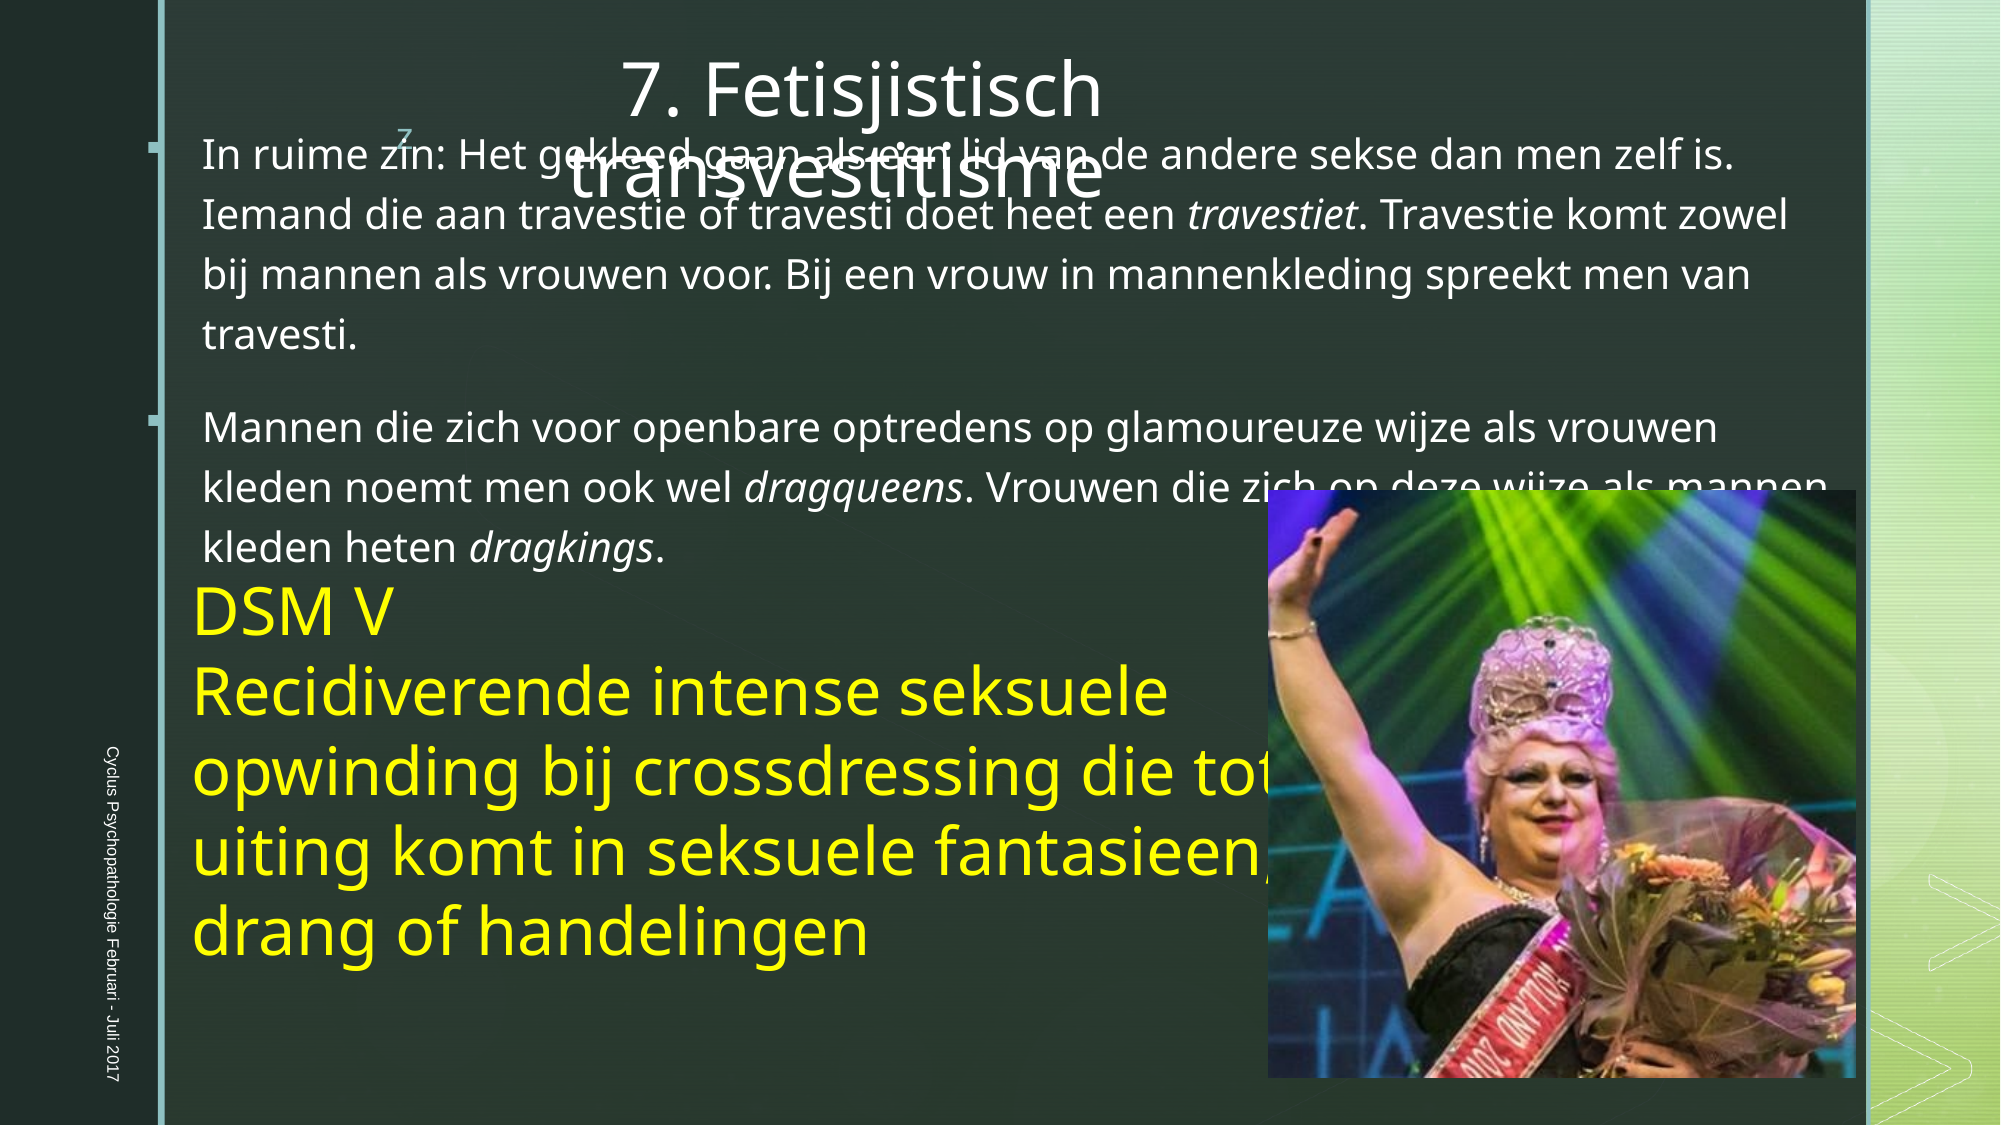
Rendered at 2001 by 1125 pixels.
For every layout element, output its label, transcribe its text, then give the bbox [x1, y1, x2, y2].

text_box DSM V Recidiverende intense seksuele opwinding bij crossdressing die tot uiting komt in seksuele fantasieen, drang of handelingen [176, 561, 1481, 1102]
title 7. Fetisjistisch transvestitisme [54, 44, 1121, 221]
picture [1871, 0, 2001, 1125]
picture [1268, 490, 1856, 1078]
footer Cyclus Psychopathologie Februari - Juli 2017 [101, 132, 131, 1098]
list In ruime zin: Het gekleed gaan als een lid van de andere sekse dan men zelf is. Iemand die aan travestie of travesti doet heet een travestiet. Travestie komt zowel bij mannen als vrouwen voor. Bij een vrouw in mannenkleding spreekt men van travesti. Mannen die zich voor openbare optredens op glamoureuze wijze als vrouwen kleden noemt men ook wel dragqueens. Vrouwen die zich op deze wijze als mannen kleden heten dragkings. [131, 149, 1856, 633]
